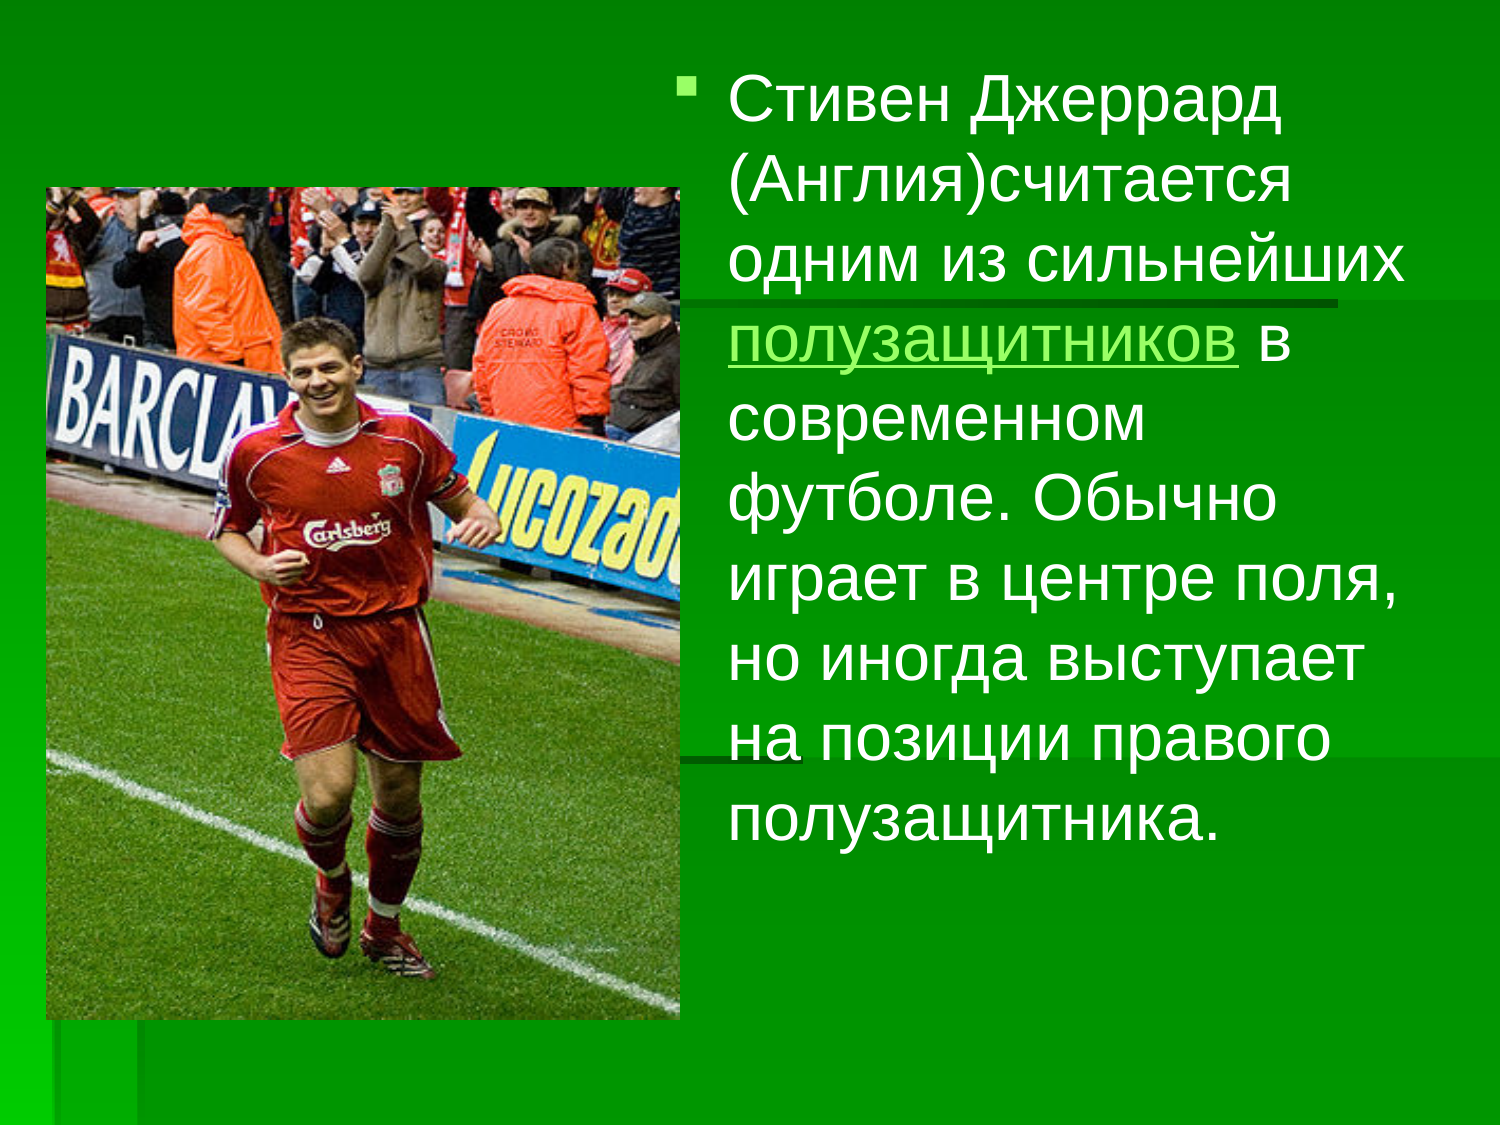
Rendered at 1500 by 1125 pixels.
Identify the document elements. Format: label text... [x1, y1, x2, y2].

picture [46, 187, 680, 1020]
list Стивен Джеррард (Англия)считается одним из сильнейших полузащитников в современном футболе. Обычно играет в центре поля, но иногда выступает на позиции правого полузащитника. [656, 46, 1426, 1006]
